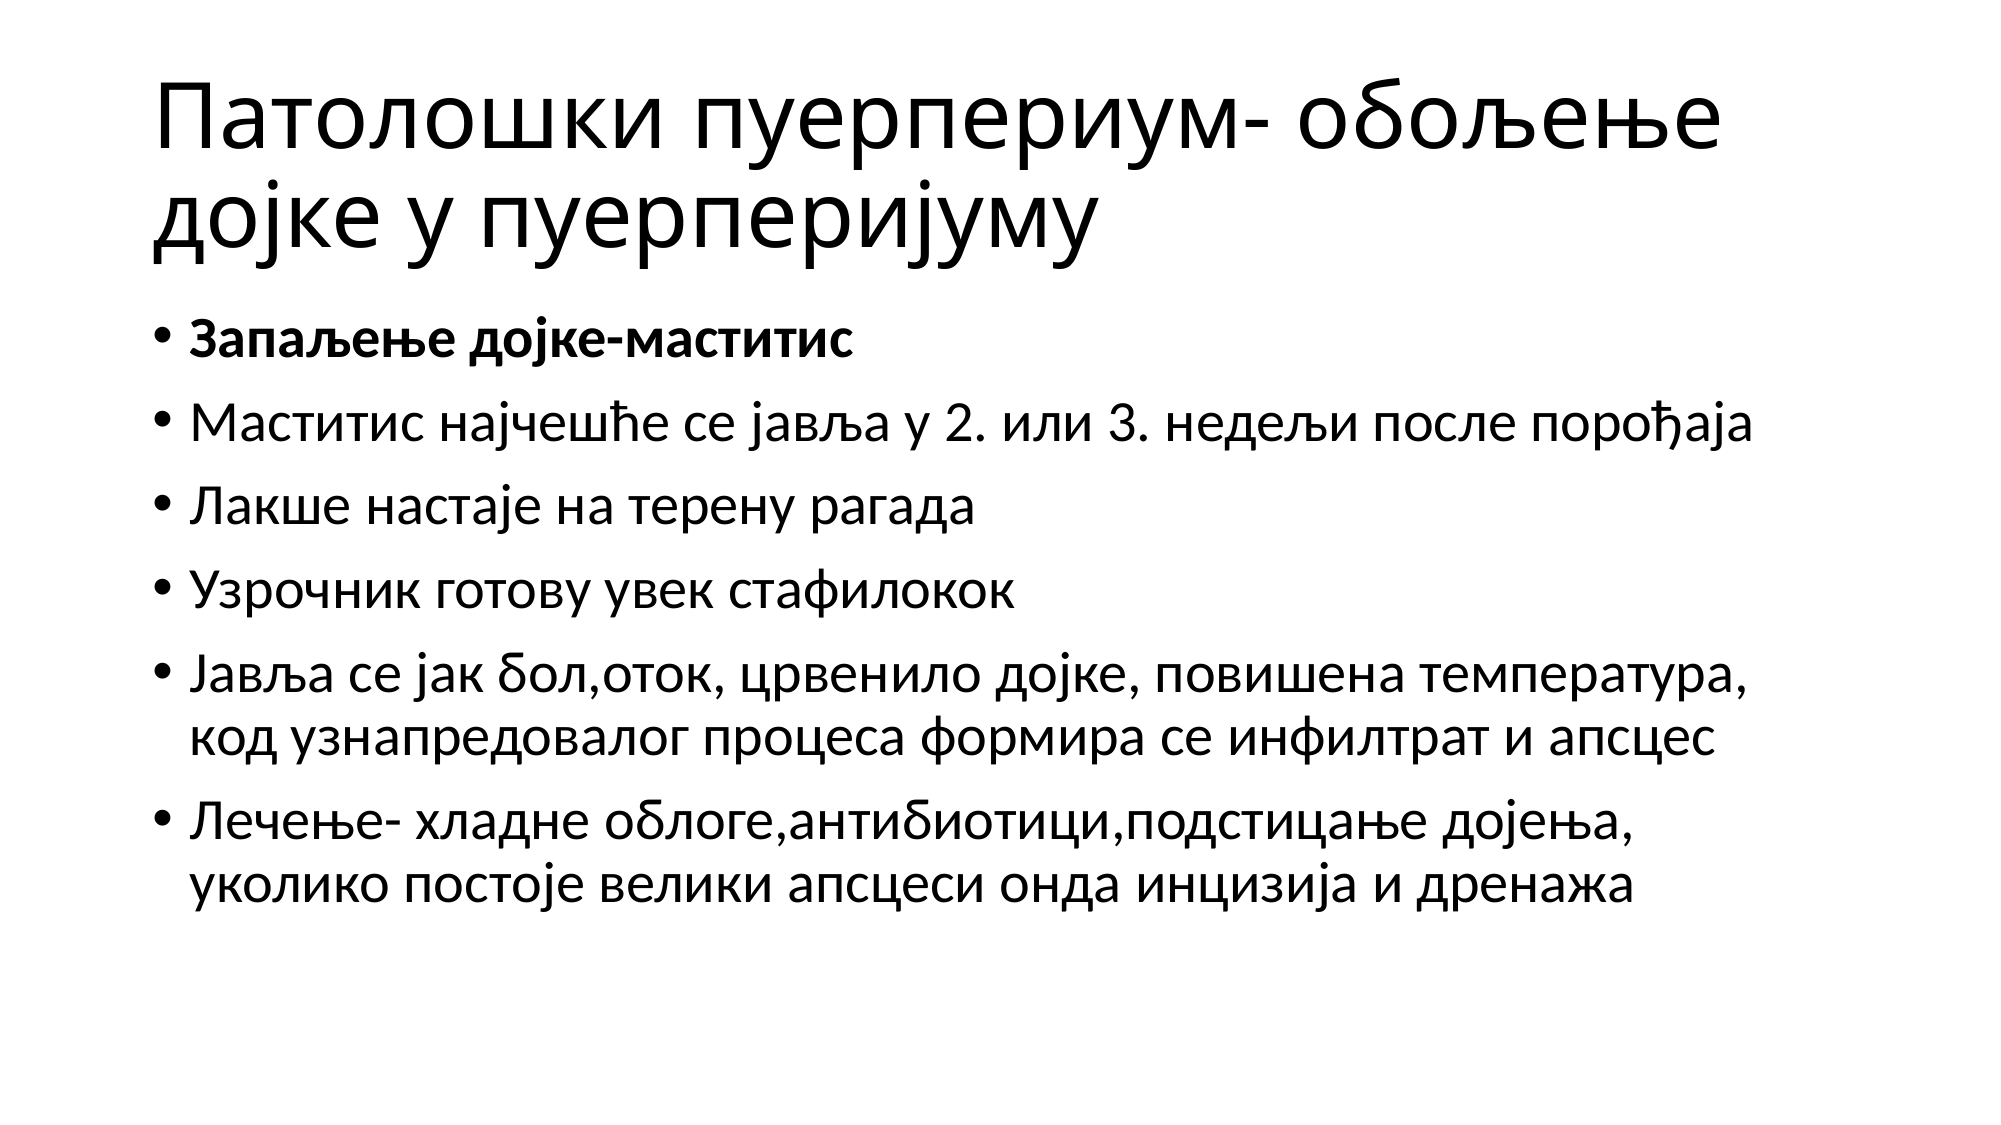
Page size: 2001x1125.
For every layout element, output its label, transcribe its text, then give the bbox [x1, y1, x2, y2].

title Патолошки пуерпериум- обољење дојке у пуерперијуму [137, 59, 1863, 278]
list Запаљење дојке-маститис Маститис најчешће се јавља у 2. или 3. недељи после порођаја Лакше настаје на терену рагада Узрочник готову увек стафилокок Јавља се јак бол,оток, црвенило дојке, повишена температура, код узнапредовалог процеса формира се инфилтрат и апсцес Лечење- хладне облоге,антибиотици,подстицање дојења, уколико постоје велики апсцеси онда инцизија и дренажа [137, 299, 1863, 1014]
